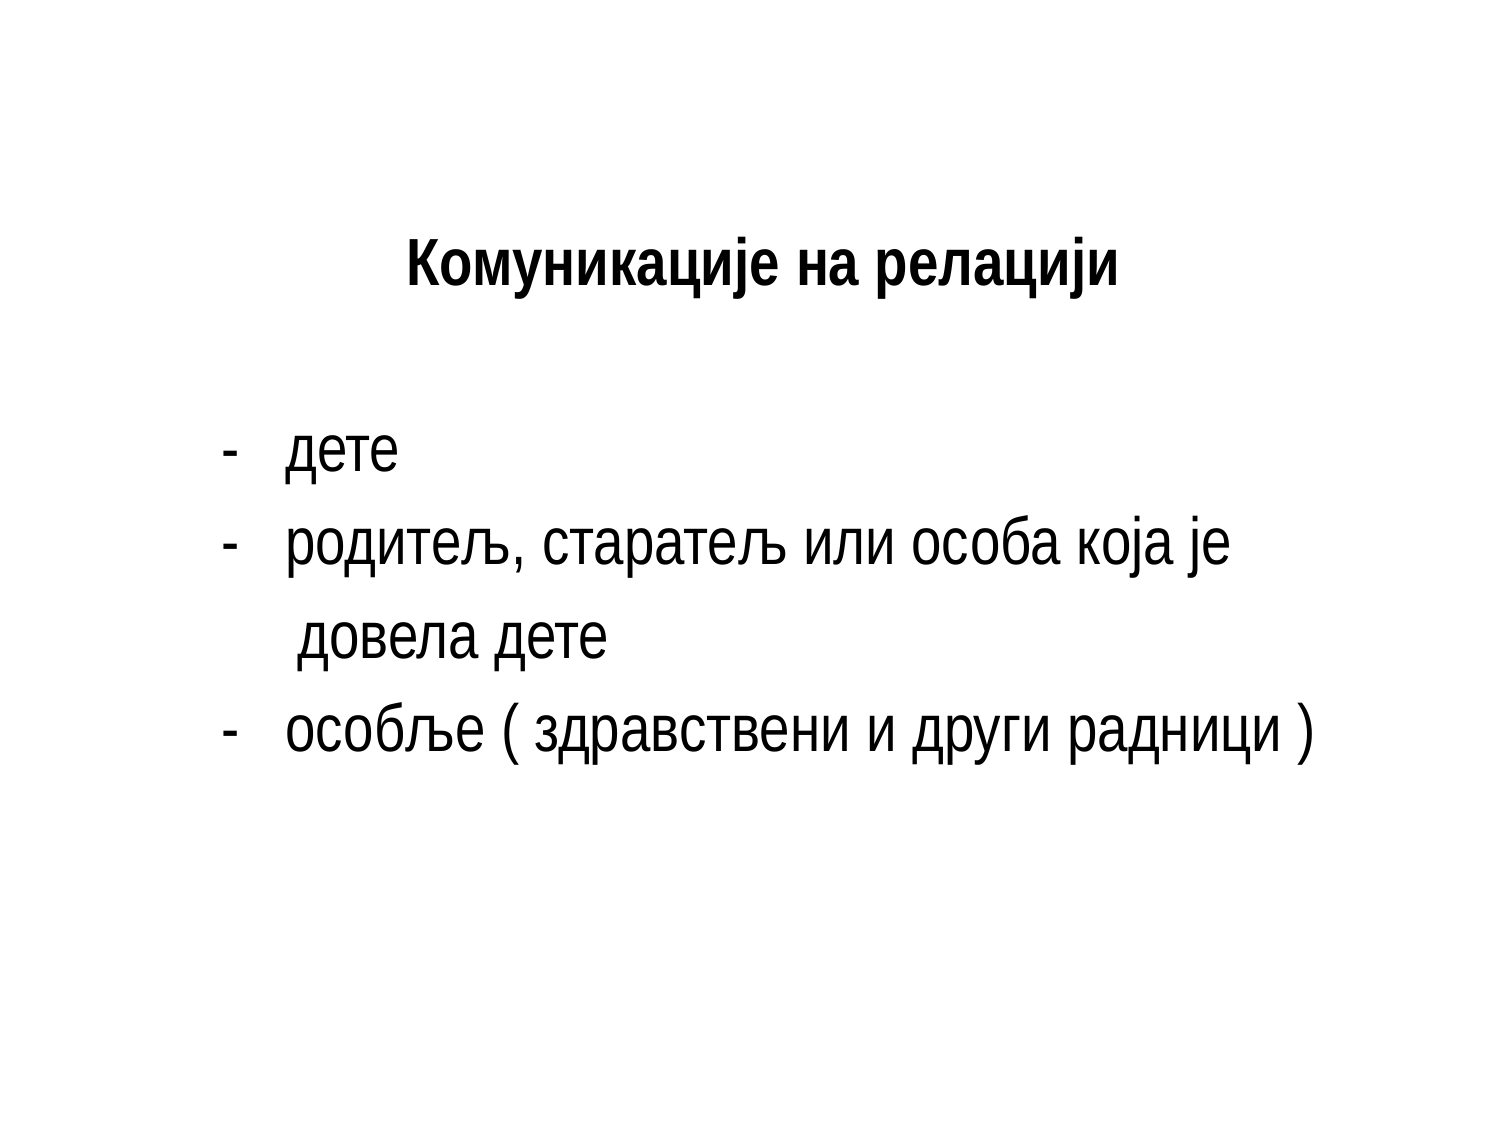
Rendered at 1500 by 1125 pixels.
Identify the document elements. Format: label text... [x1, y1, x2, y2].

list Комуникације на релацији - дете - родитељ, старатељ или особа која је довела дете - особље ( здравствени и други радници ) [0, 210, 1500, 954]
